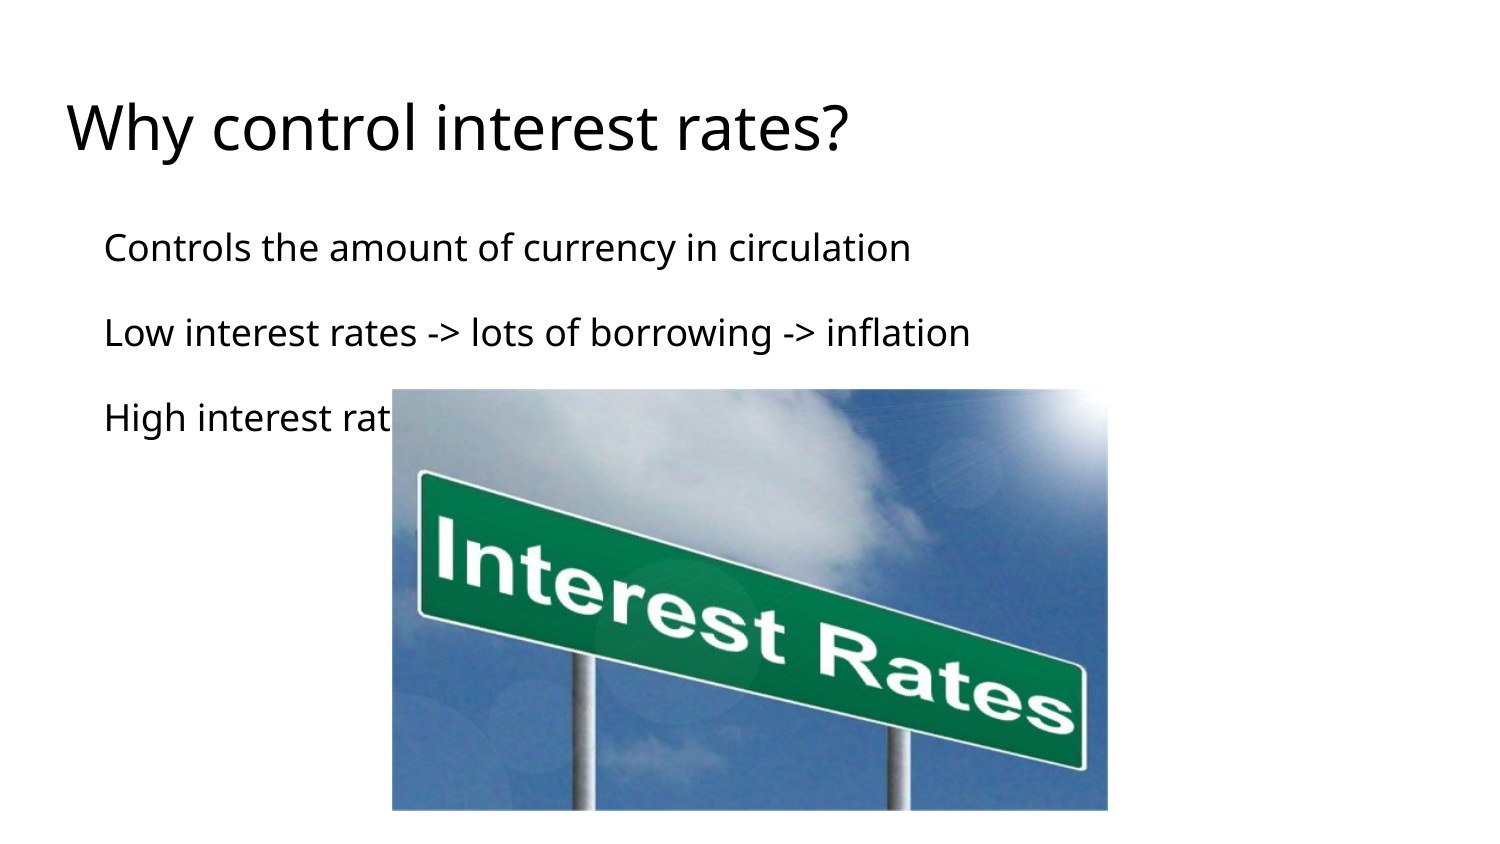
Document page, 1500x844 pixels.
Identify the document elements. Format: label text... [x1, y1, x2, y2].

title Why control interest rates? [51, 72, 1449, 167]
list Controls the amount of currency in circulation Low interest rates -> lots of borrowing -> inflation High interest rates -> less borrowing -> curbs inflation [51, 202, 1449, 750]
picture [391, 389, 1109, 811]
